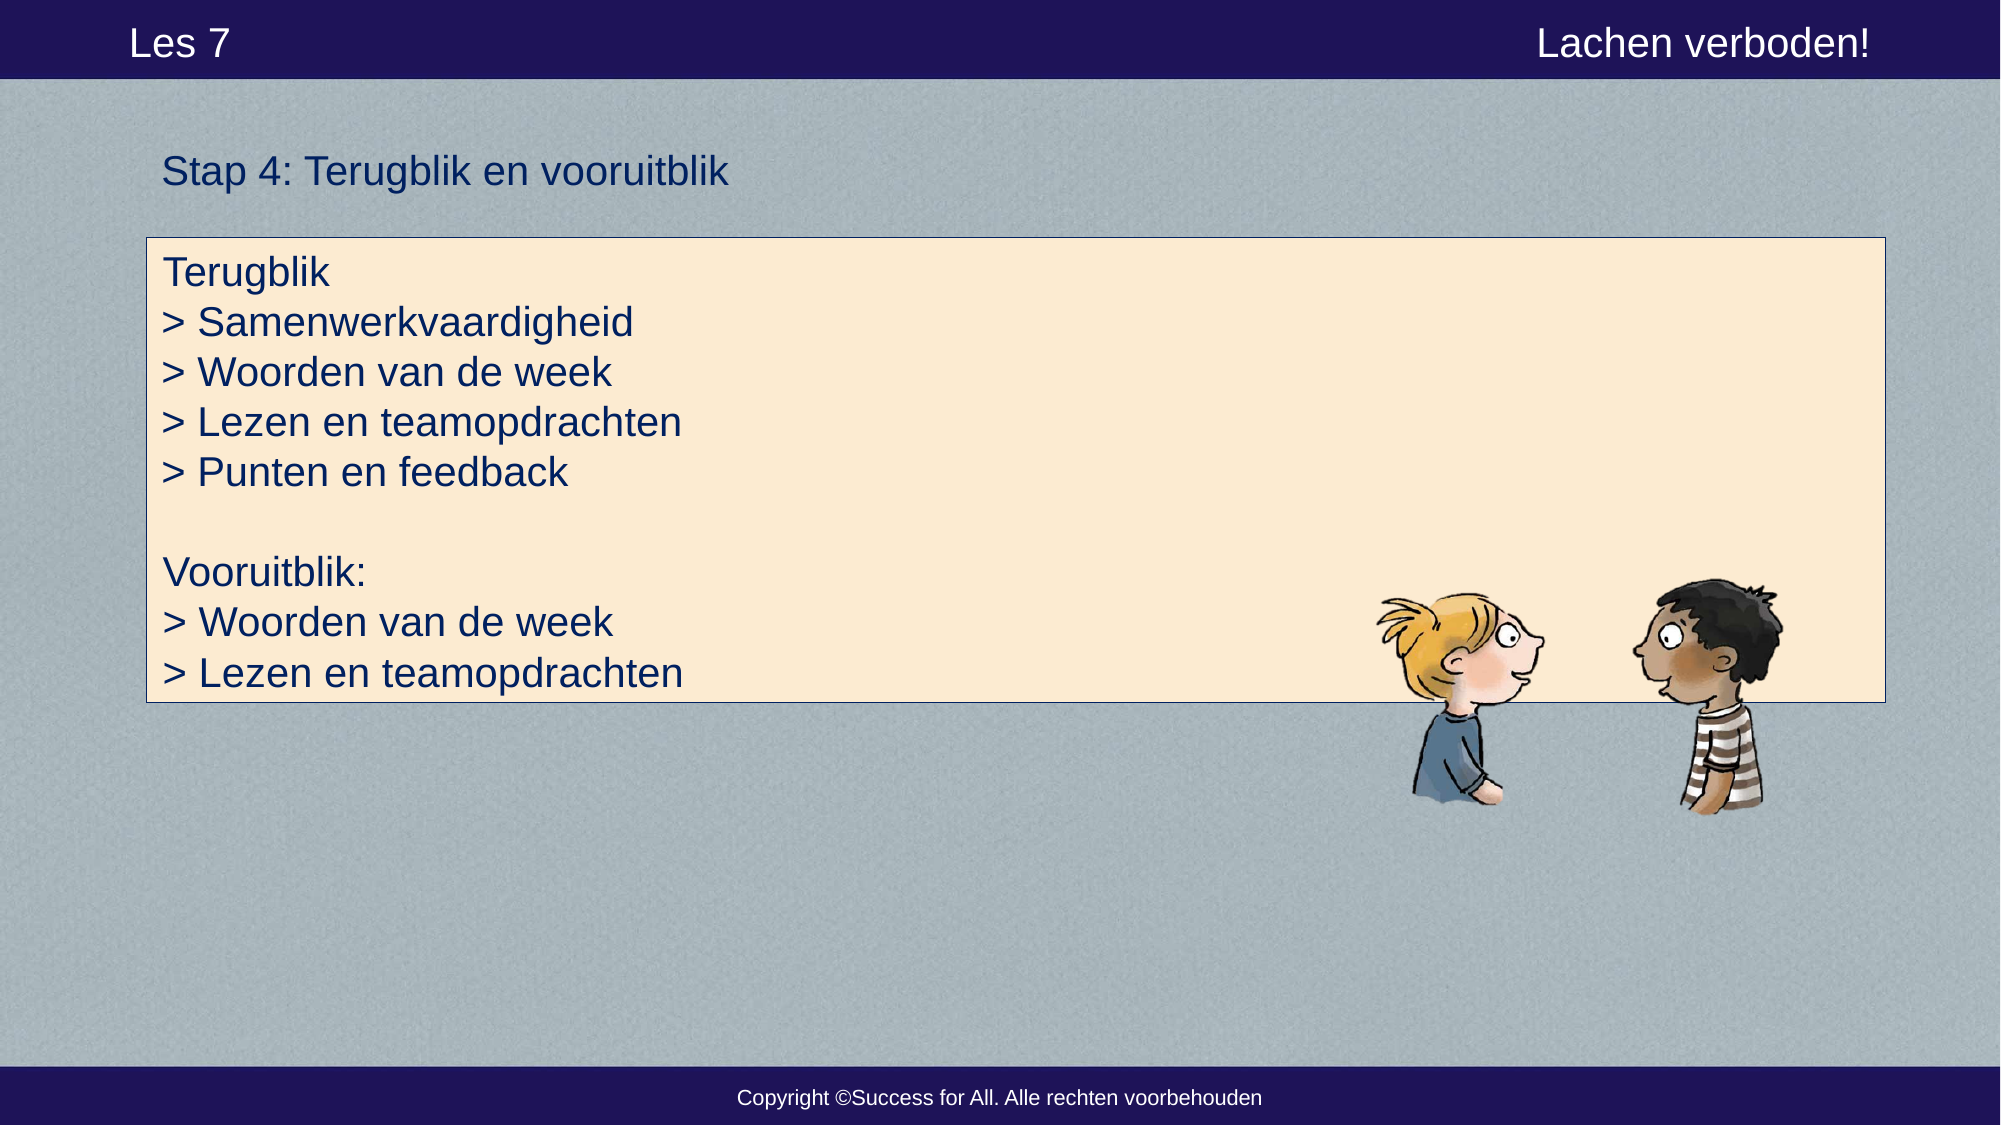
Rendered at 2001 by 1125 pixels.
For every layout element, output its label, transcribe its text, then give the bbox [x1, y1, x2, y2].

text_box Les 7 [114, 8, 354, 73]
text_box Lachen verboden! [999, 8, 1886, 123]
text_box Copyright ©Success for All. Alle rechten voorbehouden [0, 1076, 2000, 1125]
text_box Stap 4: Terugblik en vooruitblik [146, 136, 939, 201]
text_box Terugblik > Samenwerkvaardigheid > Woorden van de week > Lezen en teamopdrachten > Punten en feedback Vooruitblik: > Woorden van de week > Lezen en teamopdrachten [146, 237, 1886, 703]
picture [0, 0, 2001, 1125]
